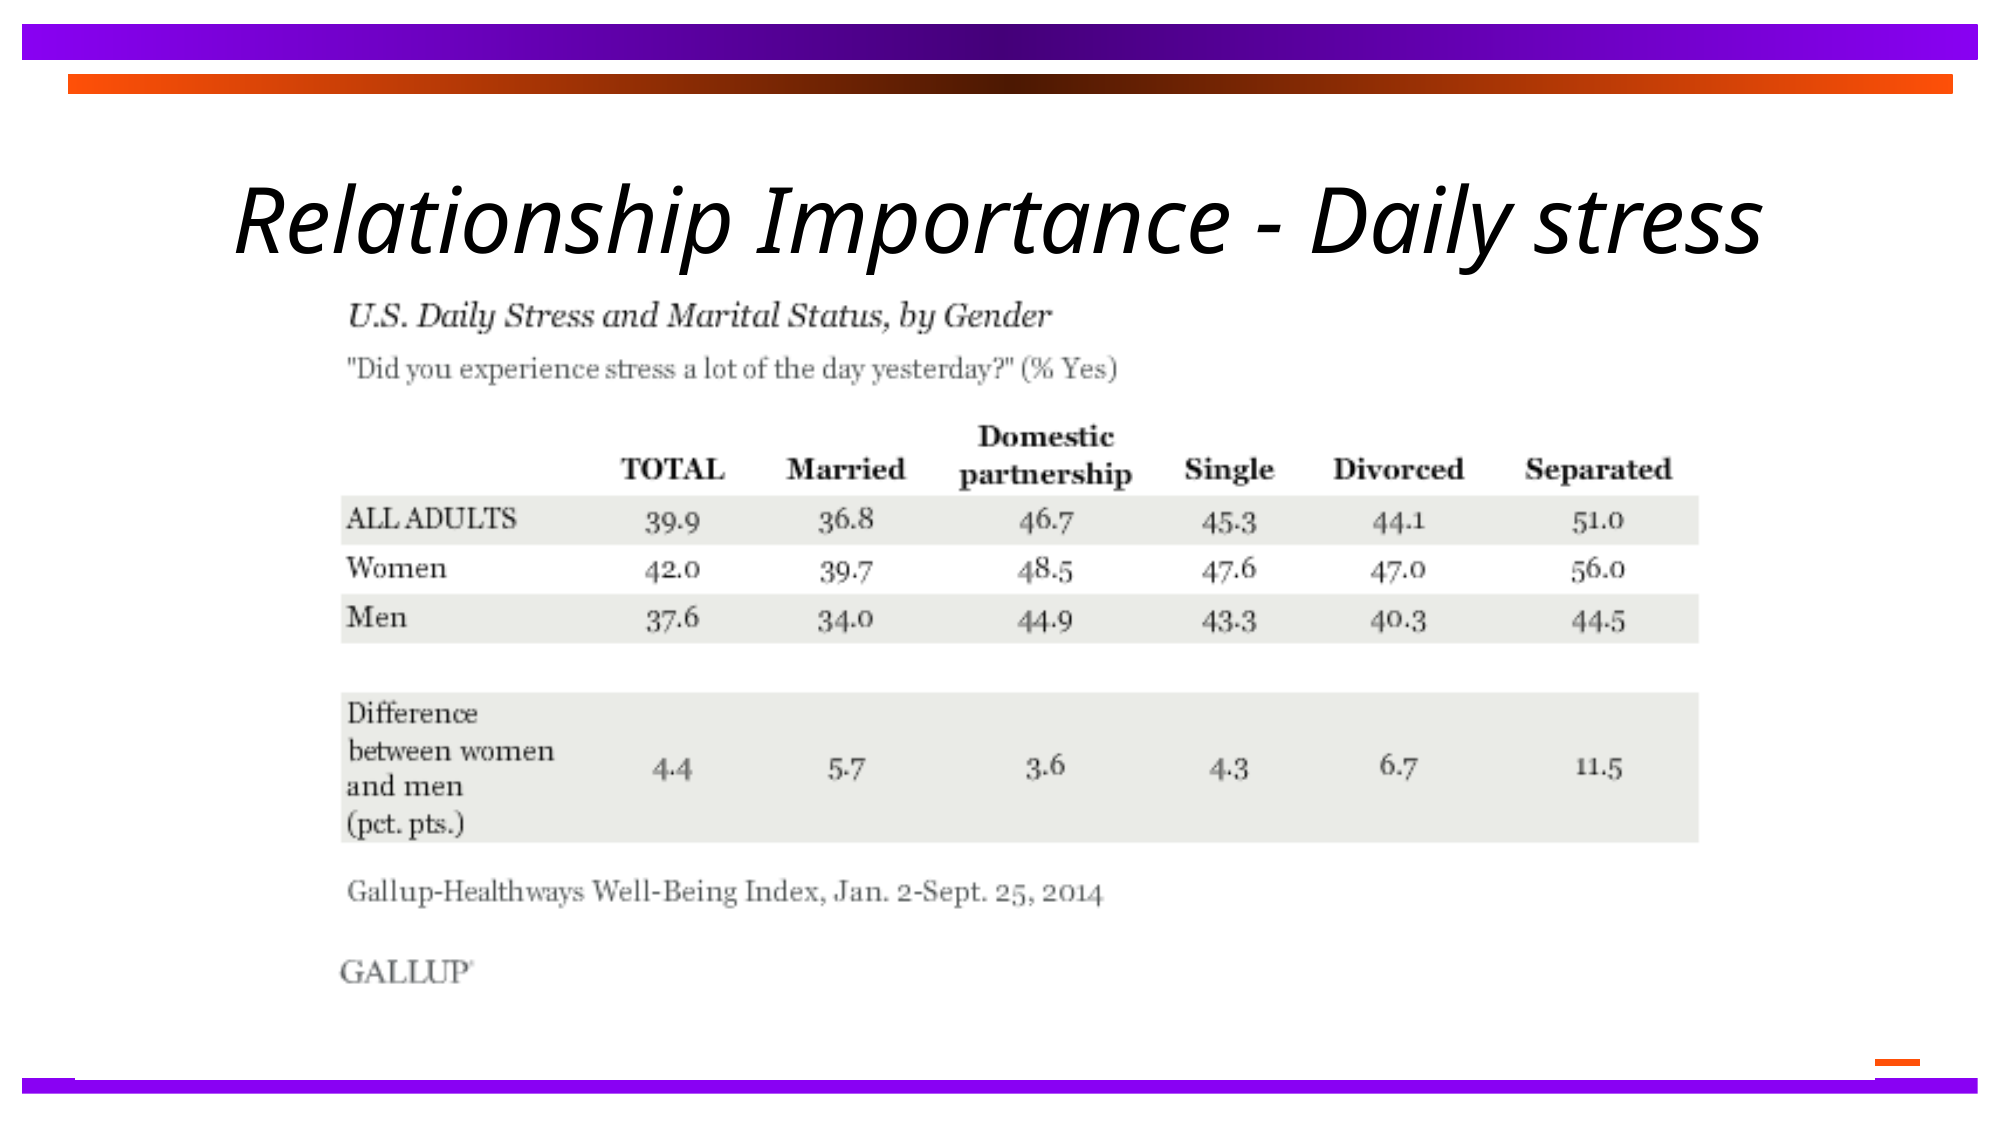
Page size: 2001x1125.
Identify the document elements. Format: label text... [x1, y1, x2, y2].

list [74, 290, 1876, 1080]
title Relationship Importance - Daily stress [150, 121, 1850, 288]
